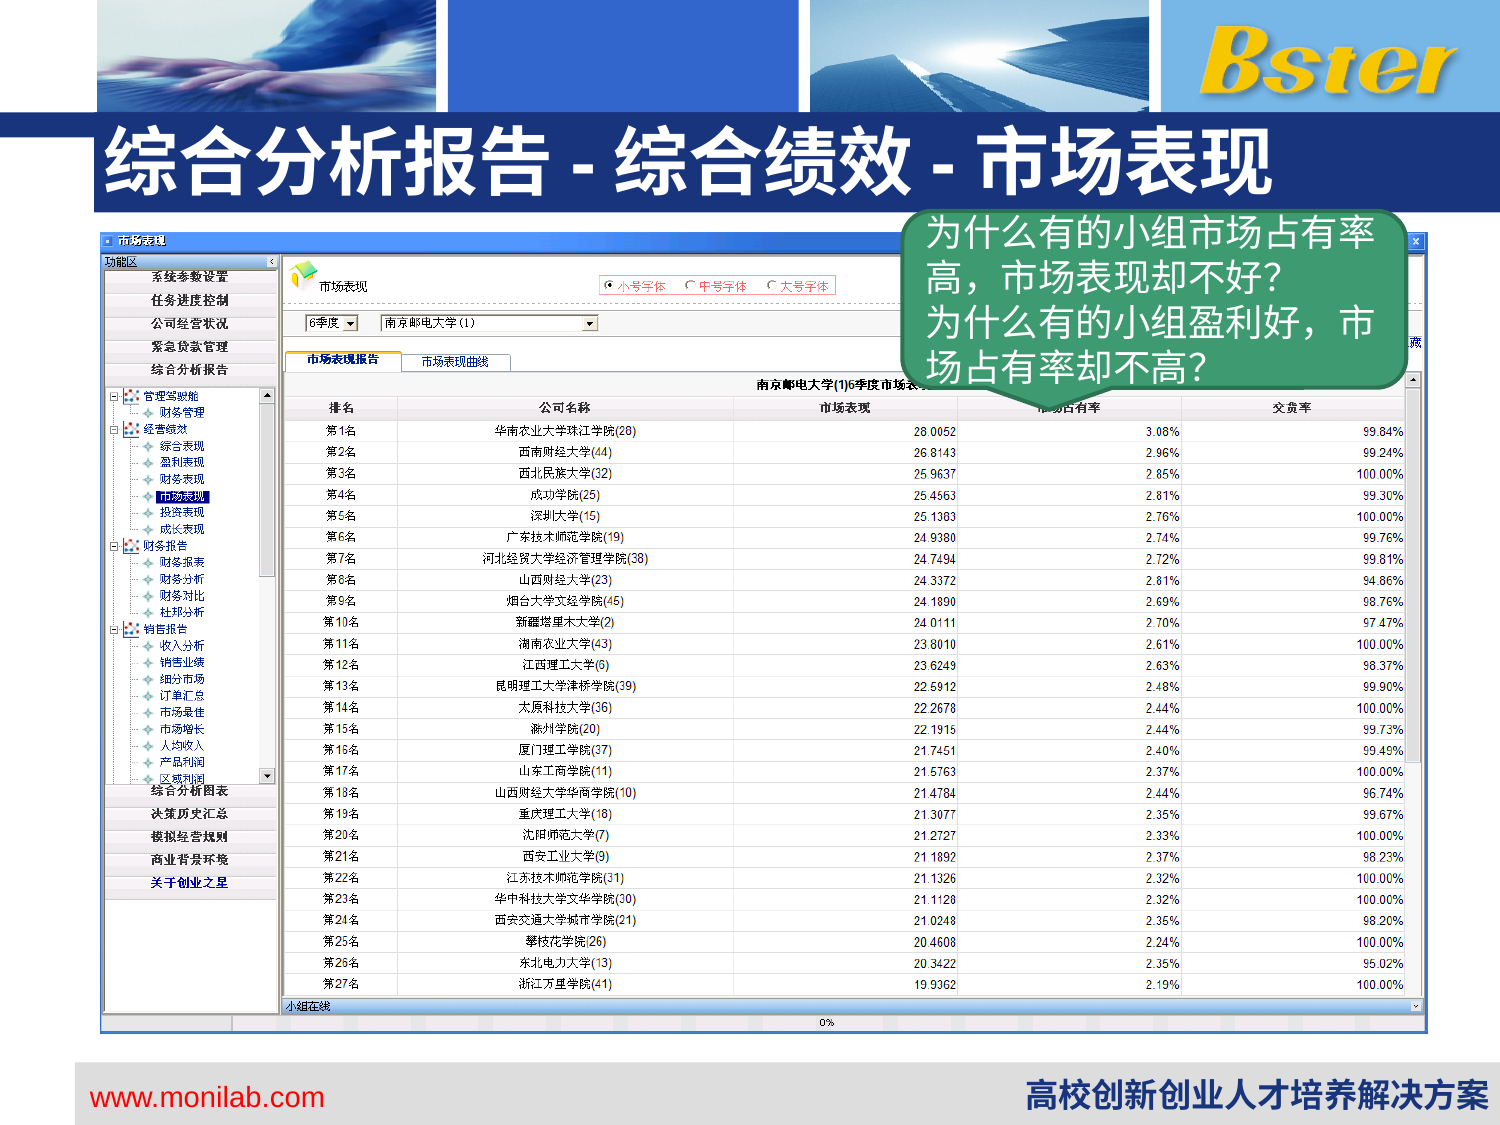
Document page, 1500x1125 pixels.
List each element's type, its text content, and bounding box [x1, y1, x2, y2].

text_box 为什么有的小组市场占有率高，市场表现却不好？ 为什么有的小组盈利好，市场占有率却不高？ [901, 208, 1407, 231]
picture [810, 0, 1150, 112]
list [100, 232, 1428, 1034]
title 综合分析报告-综合绩效-市场表现 [88, 113, 1369, 206]
picture [1199, 26, 1458, 94]
picture [97, 0, 437, 112]
